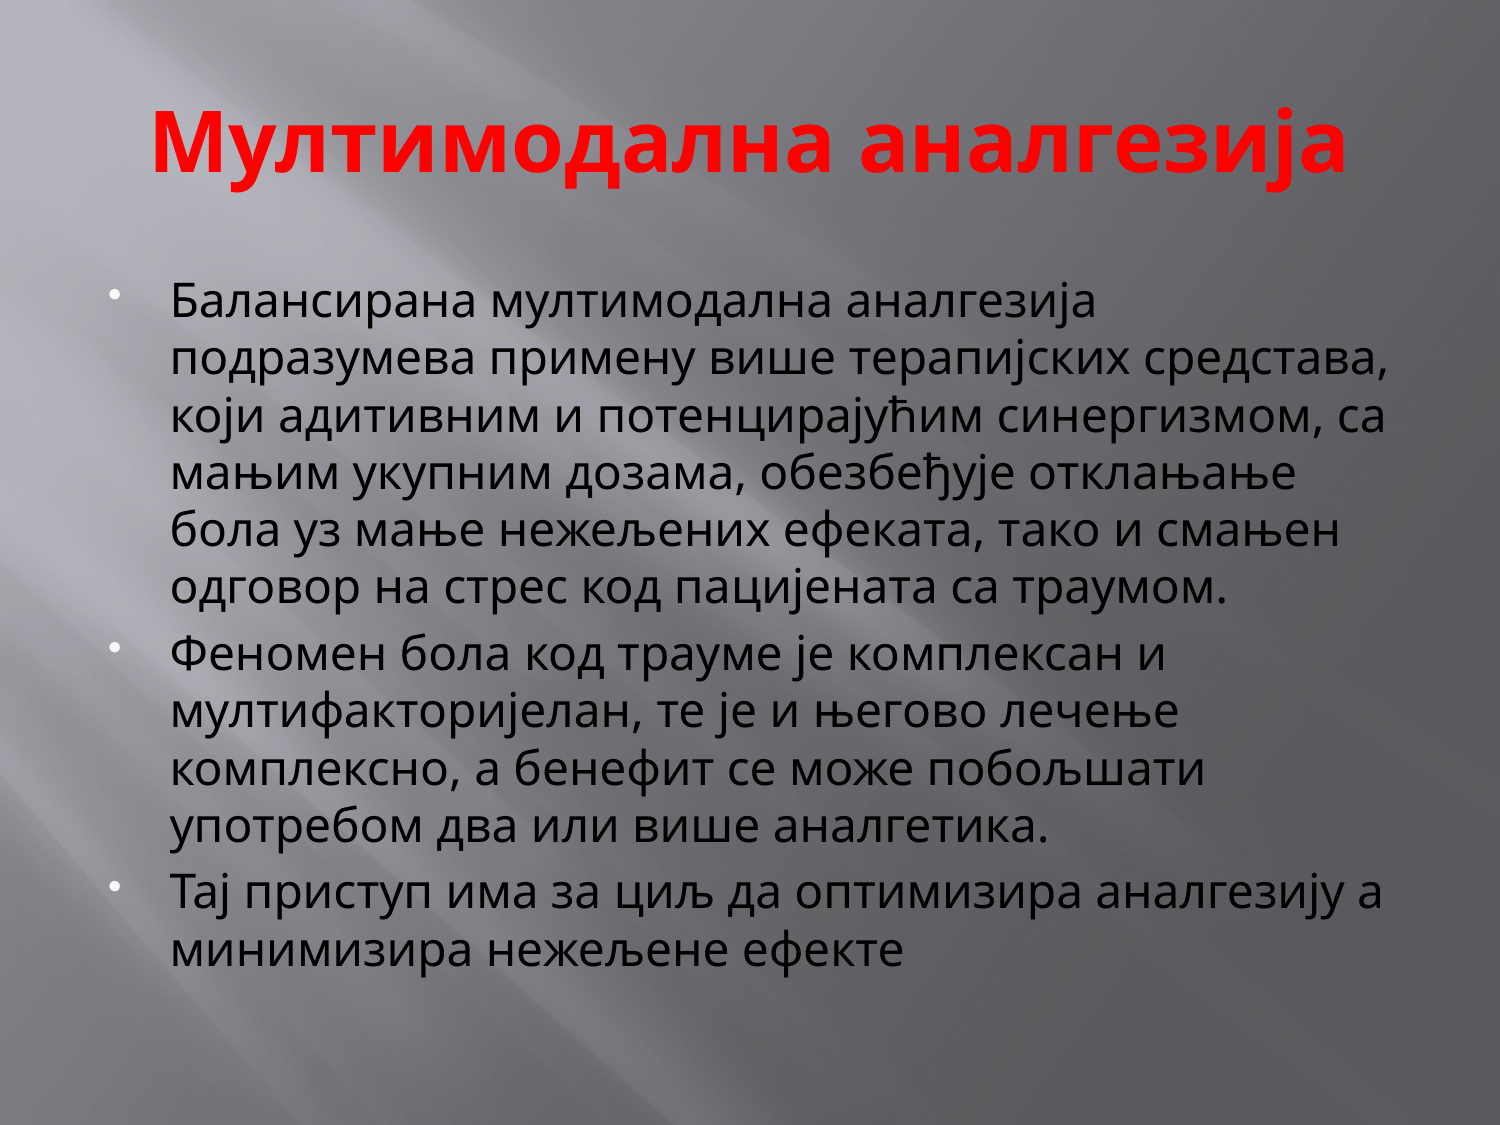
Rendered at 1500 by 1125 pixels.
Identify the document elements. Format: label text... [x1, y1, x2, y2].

list Балансирана мултимодална аналгезија подразумева примену више терапијских средстава, који адитивним и потенцирајућим синергизмом, са мањим укупним дозама, обезбеђује отклањање бола уз мање нежељених ефеката, тако и смањен одговор на стрес код пацијената са траумом. Феномен бола код трауме је комплексан и мултифакторијелан, те је и његово лечење комплексно, а бенефит се може побољшати употребом два или више аналгетика. Тај приступ има за циљ да оптимизира аналгезију а минимизира нежељене ефекте [75, 262, 1425, 1035]
title Мултимодална аналгезија [75, 45, 1425, 233]
